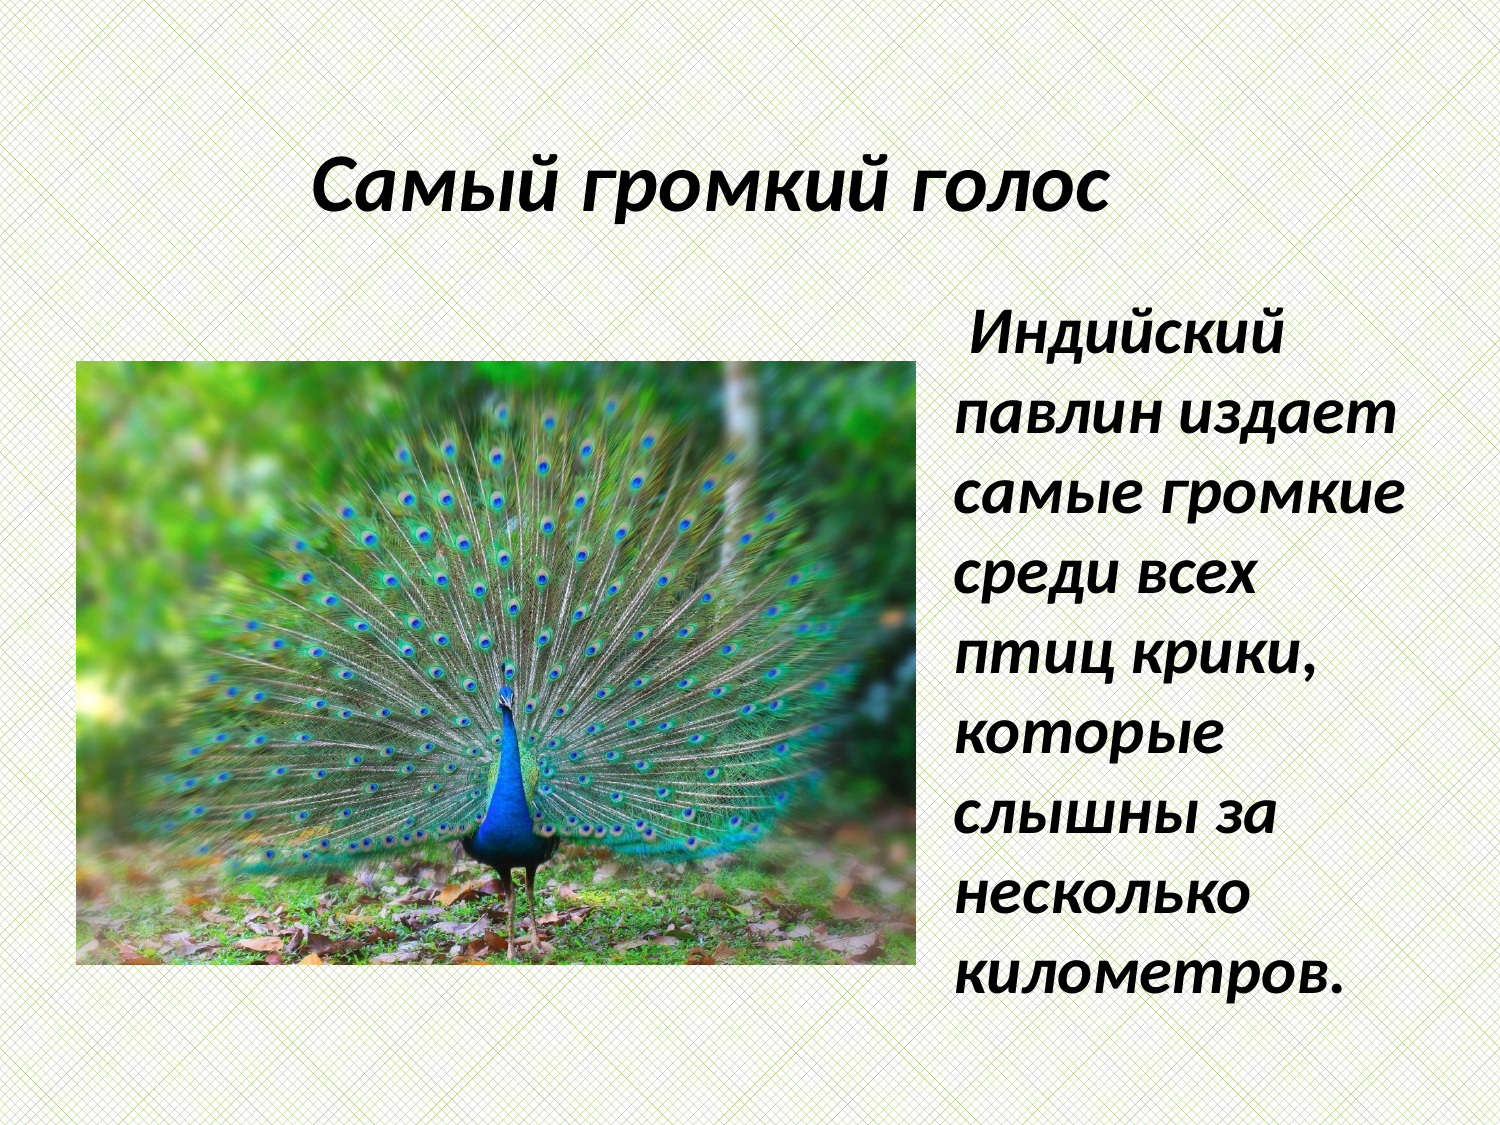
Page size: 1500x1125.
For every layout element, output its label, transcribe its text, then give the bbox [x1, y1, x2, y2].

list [76, 361, 916, 965]
title Самый громкий голос [75, 44, 1400, 236]
list Индийский павлин издает самые громкие среди всех птиц крики, которые слышны за несколько километров. [938, 278, 1433, 1049]
